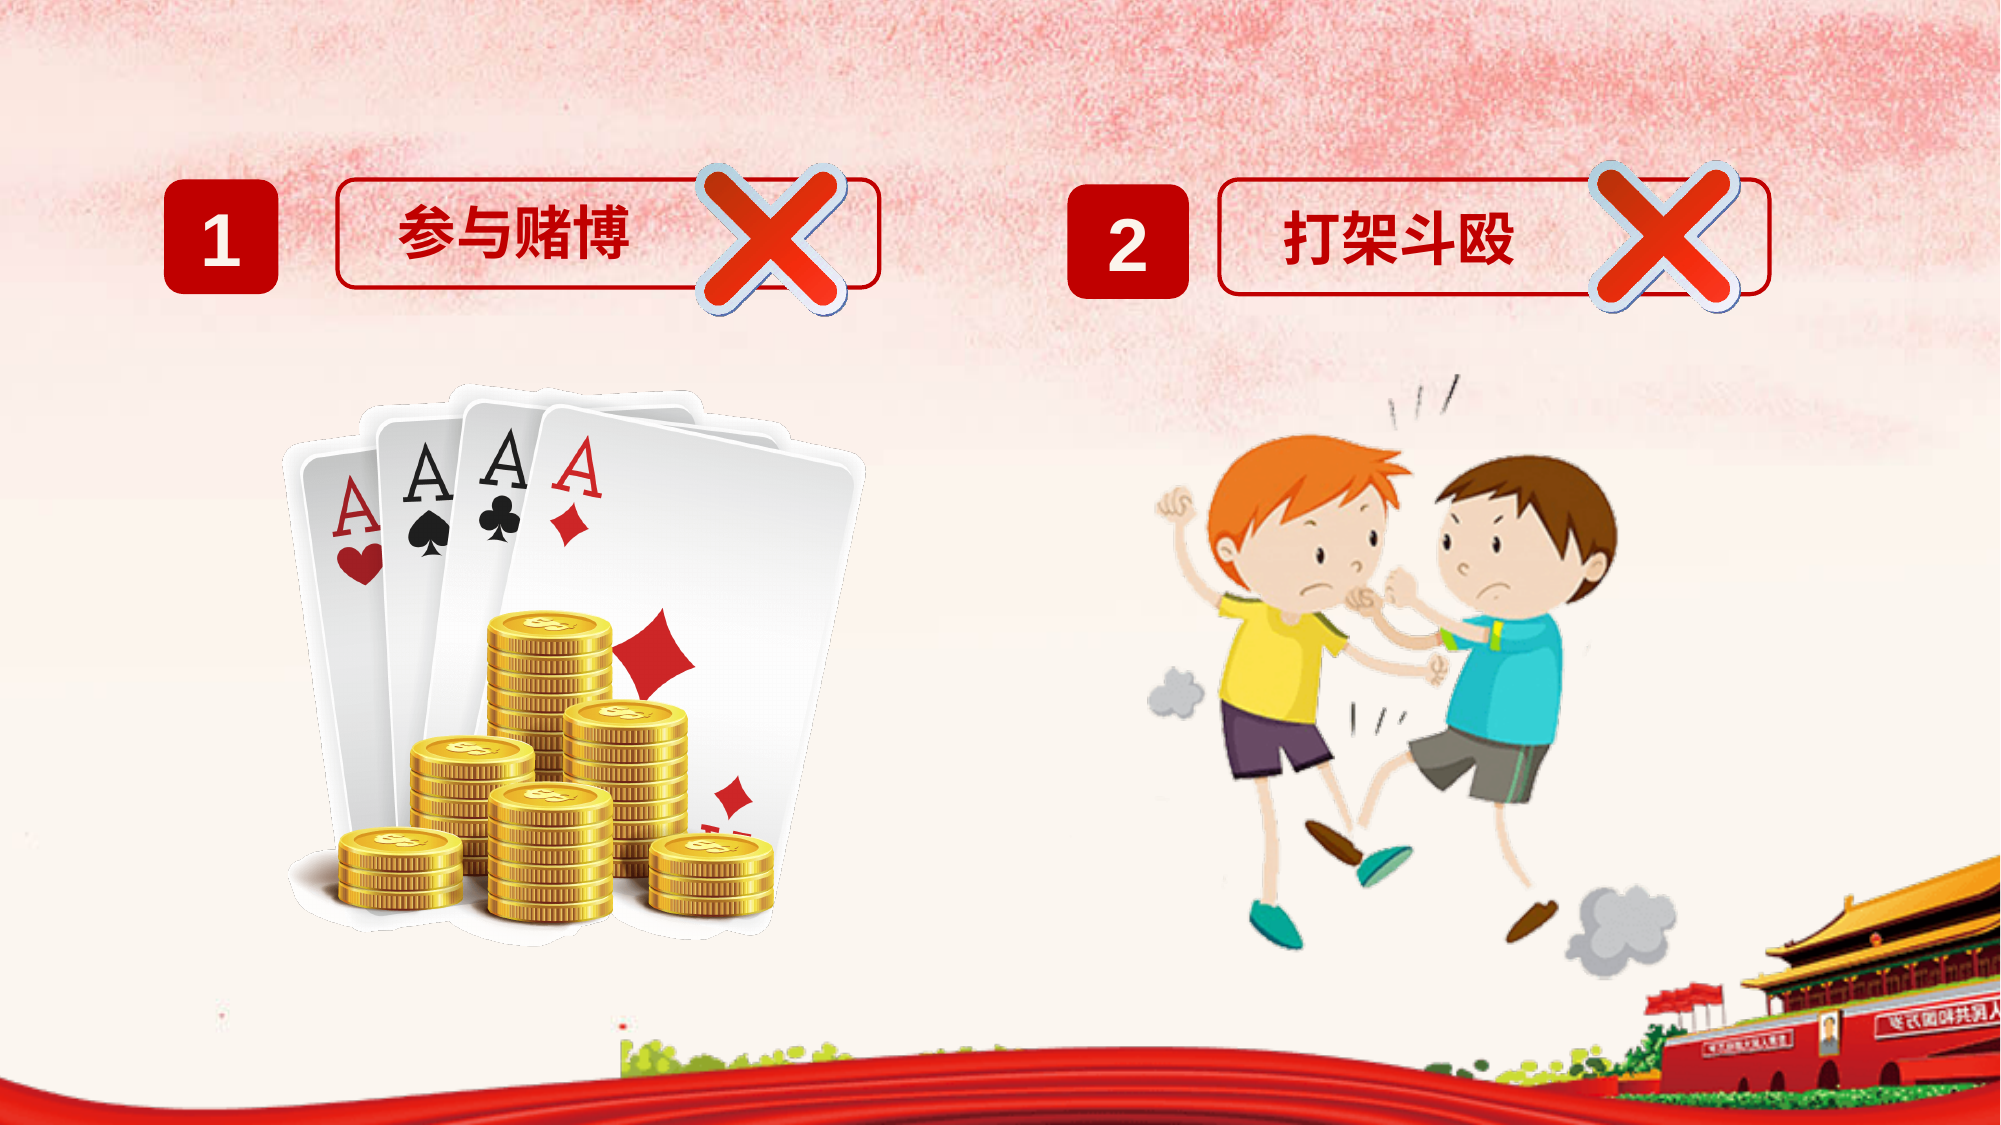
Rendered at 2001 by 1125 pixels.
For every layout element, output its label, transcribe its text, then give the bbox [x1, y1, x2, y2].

picture [0, 0, 2001, 1125]
text_box 2 [1067, 184, 1189, 299]
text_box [337, 179, 654, 293]
text_box 1 [163, 179, 279, 295]
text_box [1219, 179, 1547, 311]
